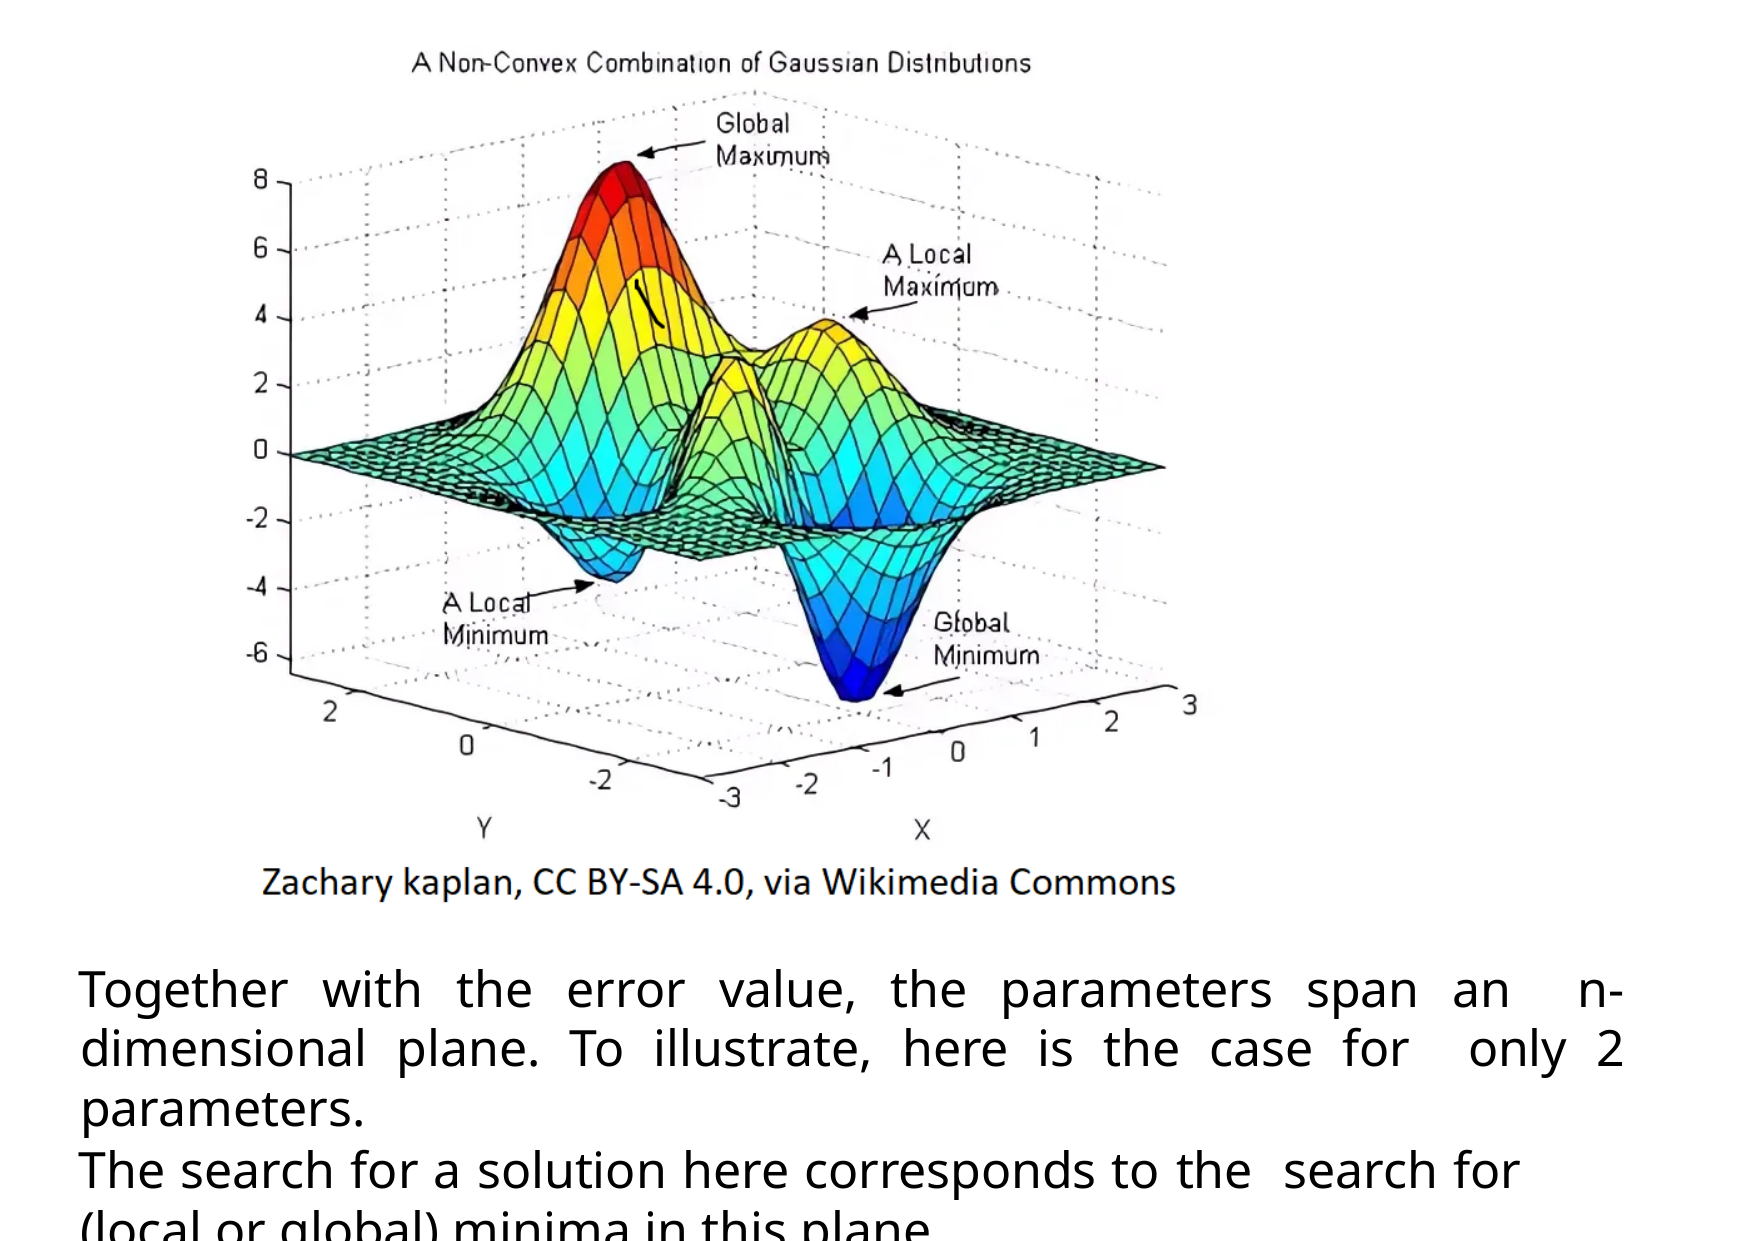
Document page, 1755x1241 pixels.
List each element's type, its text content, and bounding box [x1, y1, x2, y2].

text_box Together with the error value, the parameters span an n-dimensional plane. To illustrate, here is the case for only 2 parameters. The search for a solution here corresponds to the search for (local or global) minima in this plane. [77, 957, 1626, 1241]
picture [226, 32, 1233, 921]
